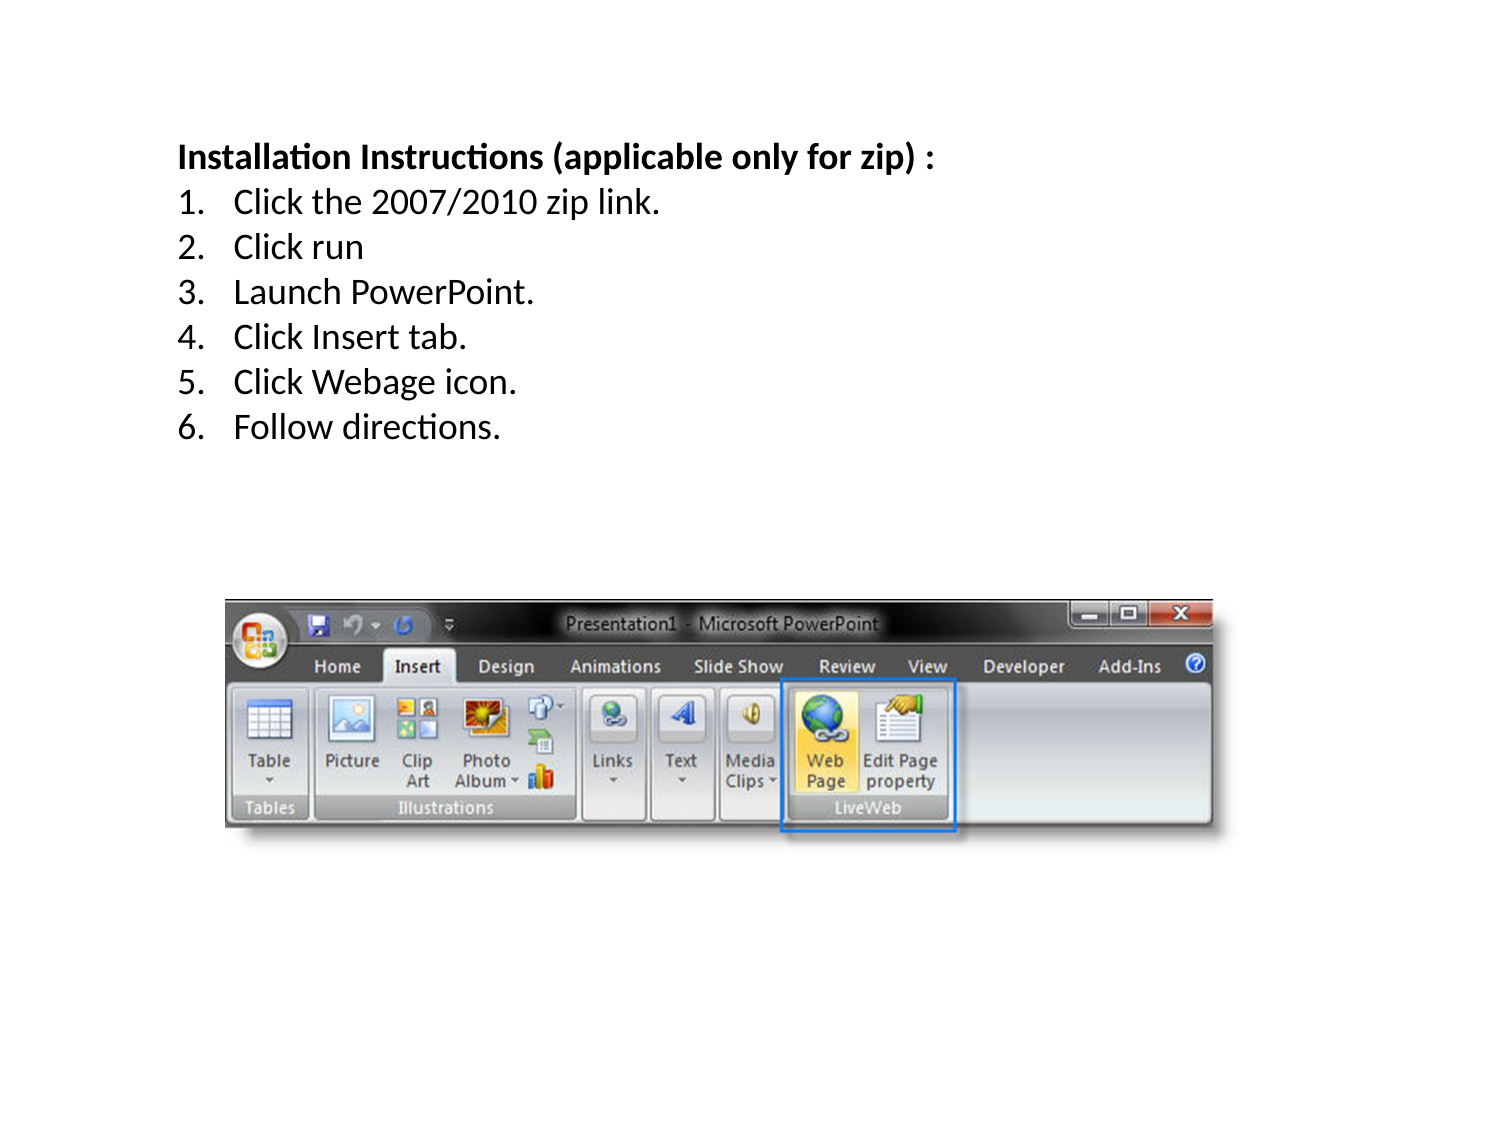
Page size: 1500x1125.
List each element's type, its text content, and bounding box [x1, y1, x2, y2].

picture [224, 599, 1239, 854]
text_box Installation Instructions (applicable only for zip) : Click the 2007/2010 zip link. Click run Launch PowerPoint. Click Insert tab. Click Webage icon. Follow directions. [162, 124, 1325, 500]
